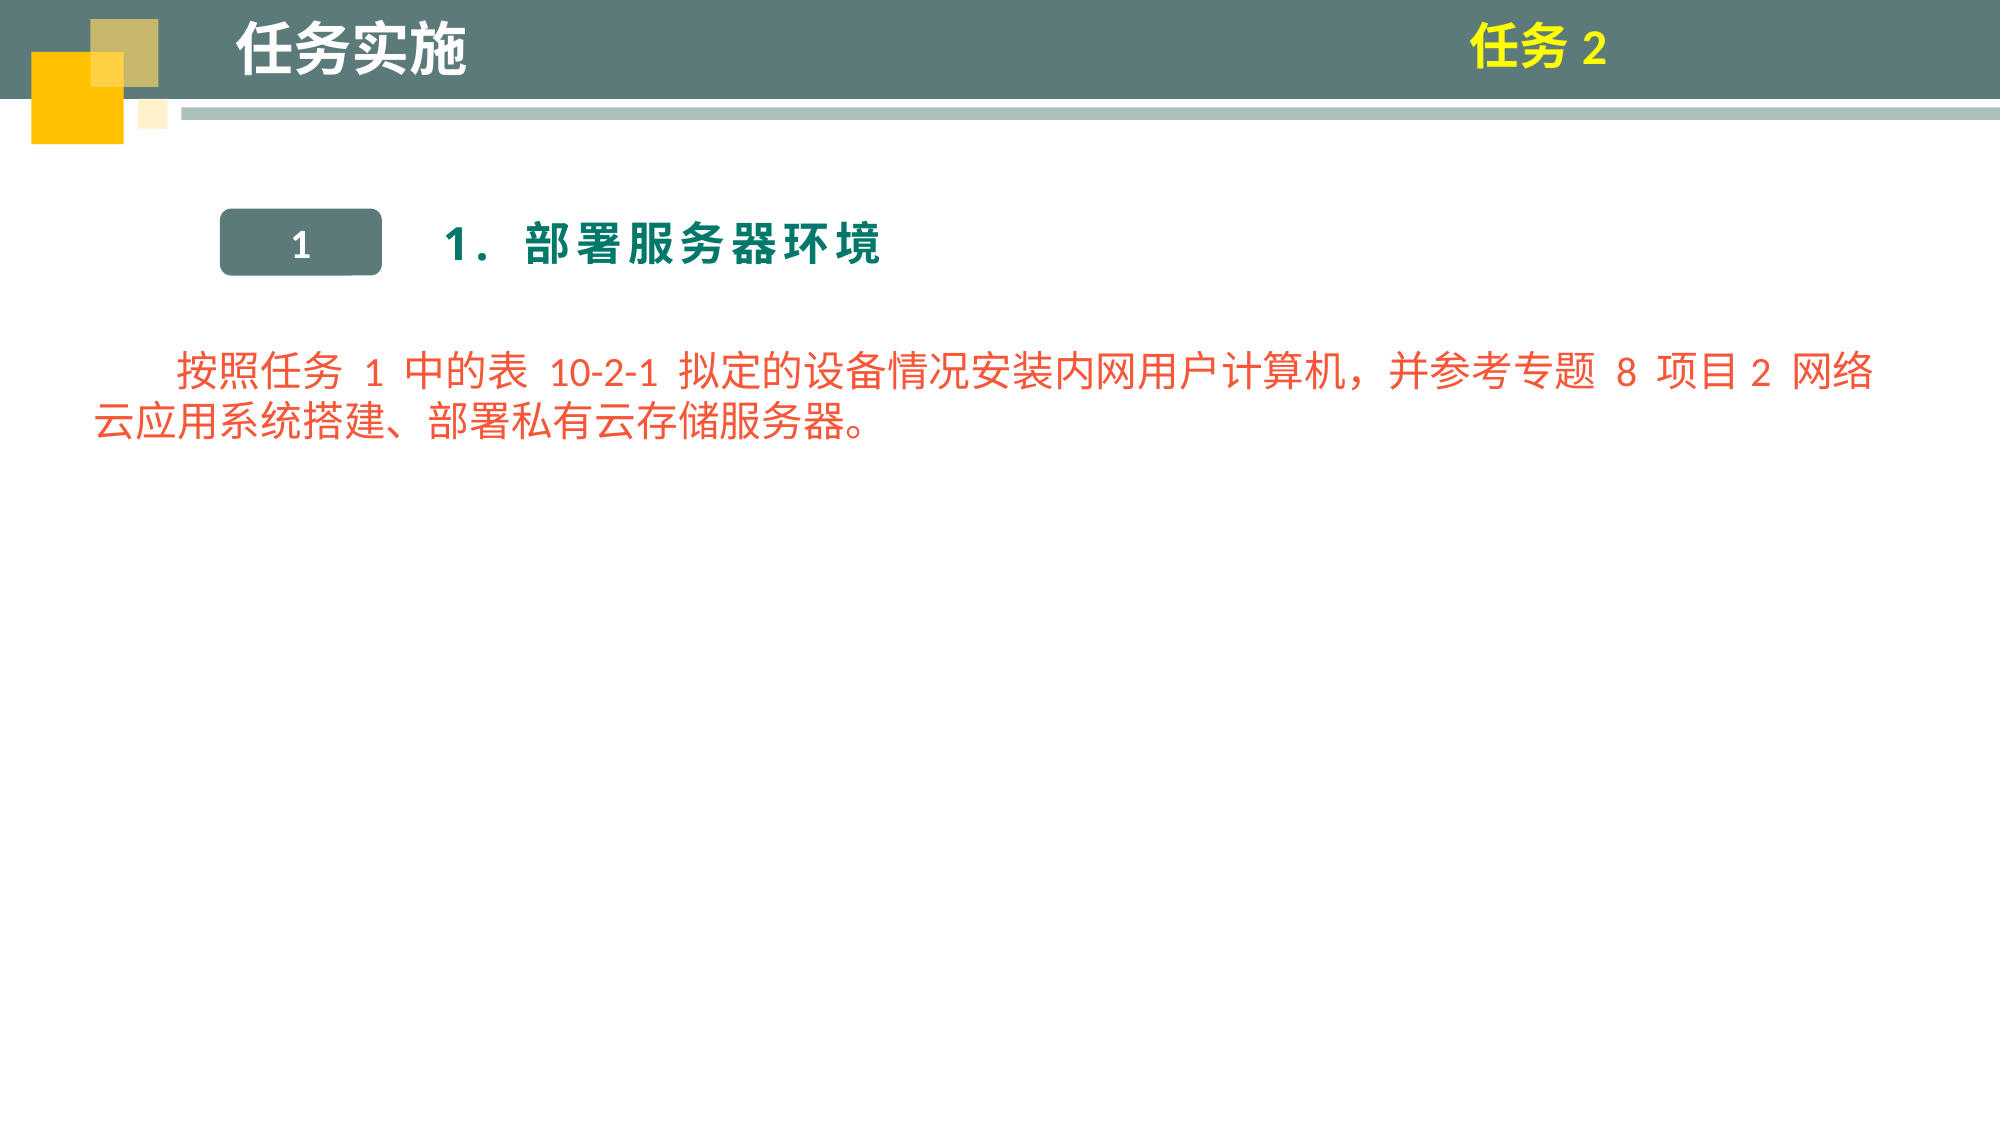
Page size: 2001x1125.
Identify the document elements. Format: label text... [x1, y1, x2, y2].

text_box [0, 0, 2000, 145]
text_box 按照任务 1 中的表 10-2-1 拟定的设备情况安装内网用户计算机，并参考专题 8 项目2 网络云应用系统搭建、部署私有云存储服务器。 [78, 337, 1913, 453]
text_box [219, 206, 916, 278]
